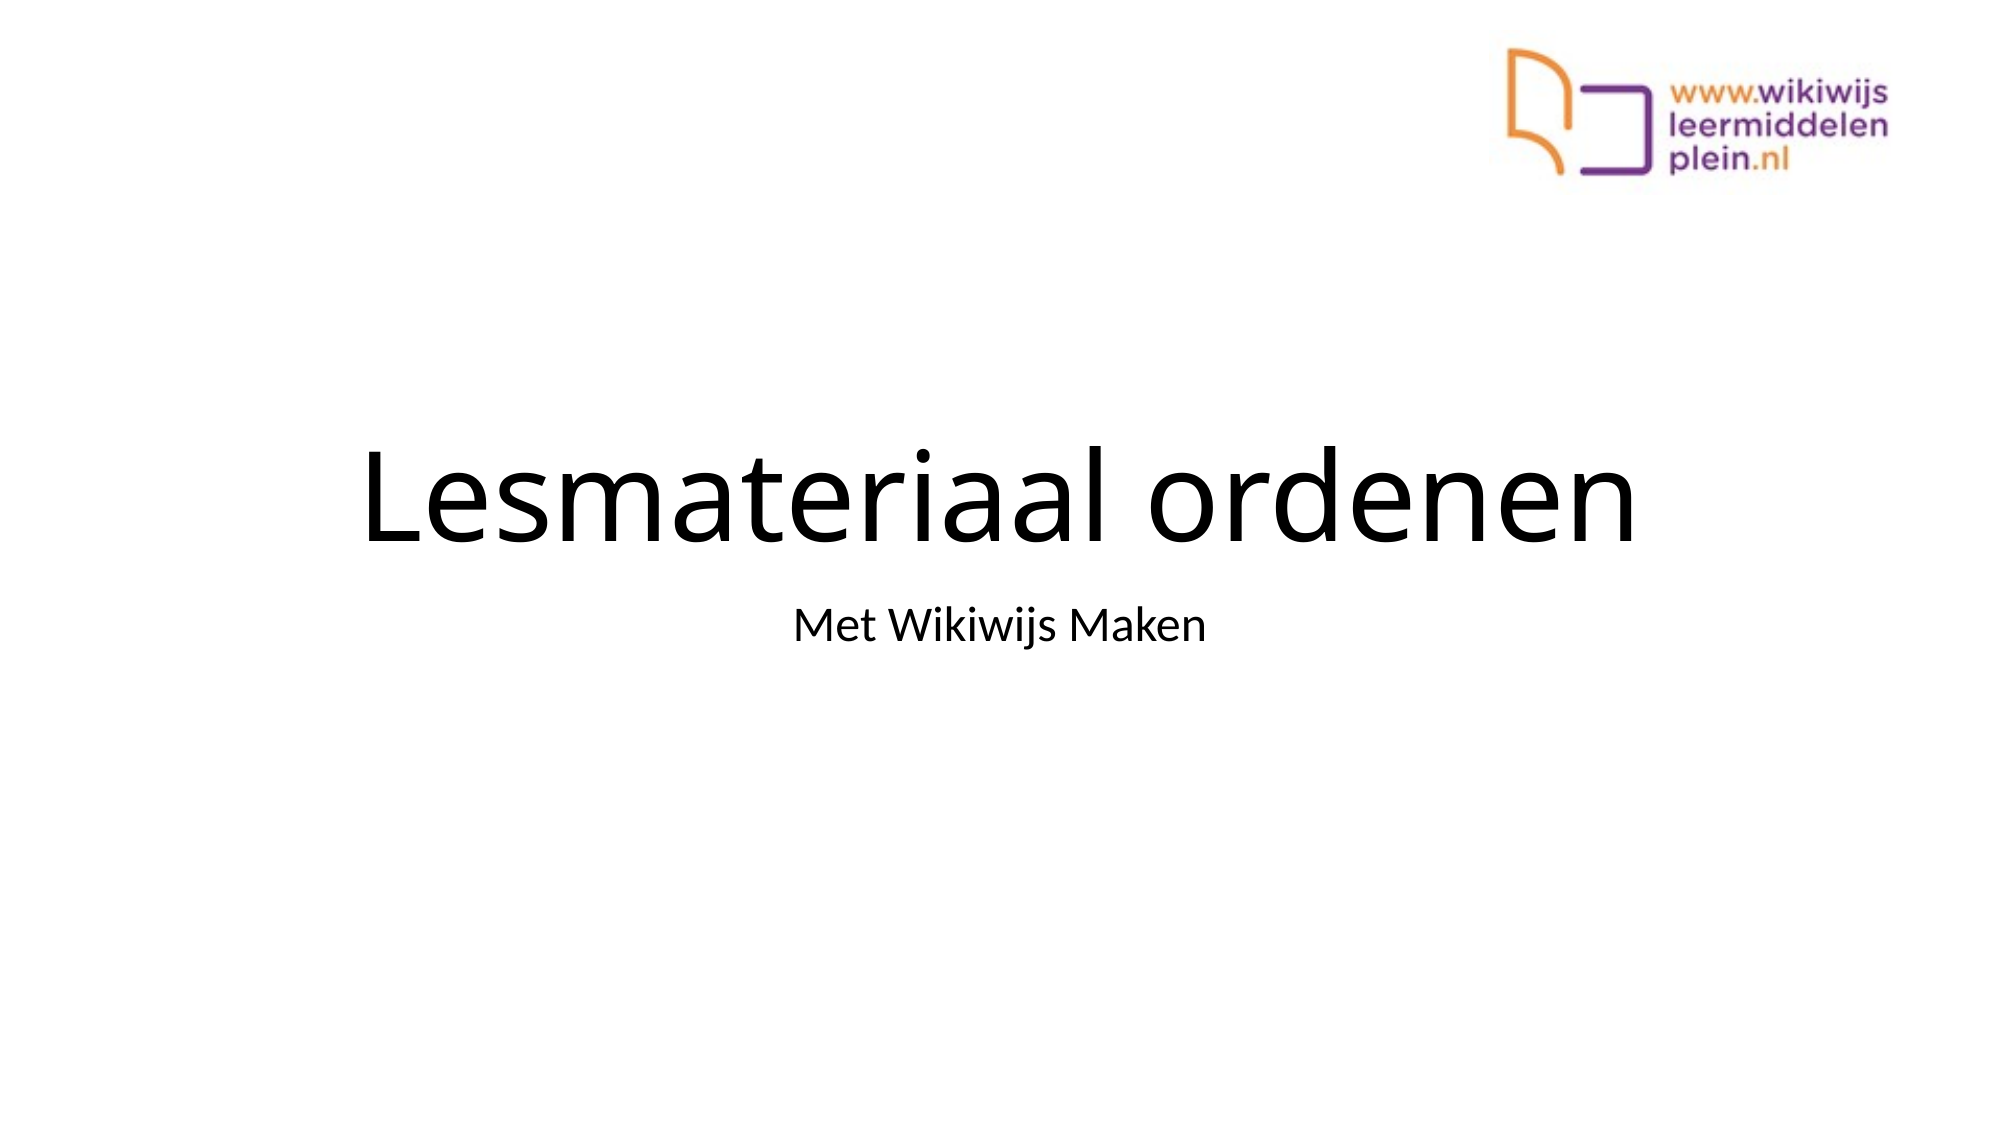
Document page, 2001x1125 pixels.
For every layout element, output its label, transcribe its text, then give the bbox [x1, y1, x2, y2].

picture [1489, 30, 1907, 195]
title Lesmateriaal ordenen [249, 184, 1750, 576]
subtitle Met Wikiwijs Maken [249, 590, 1750, 863]
